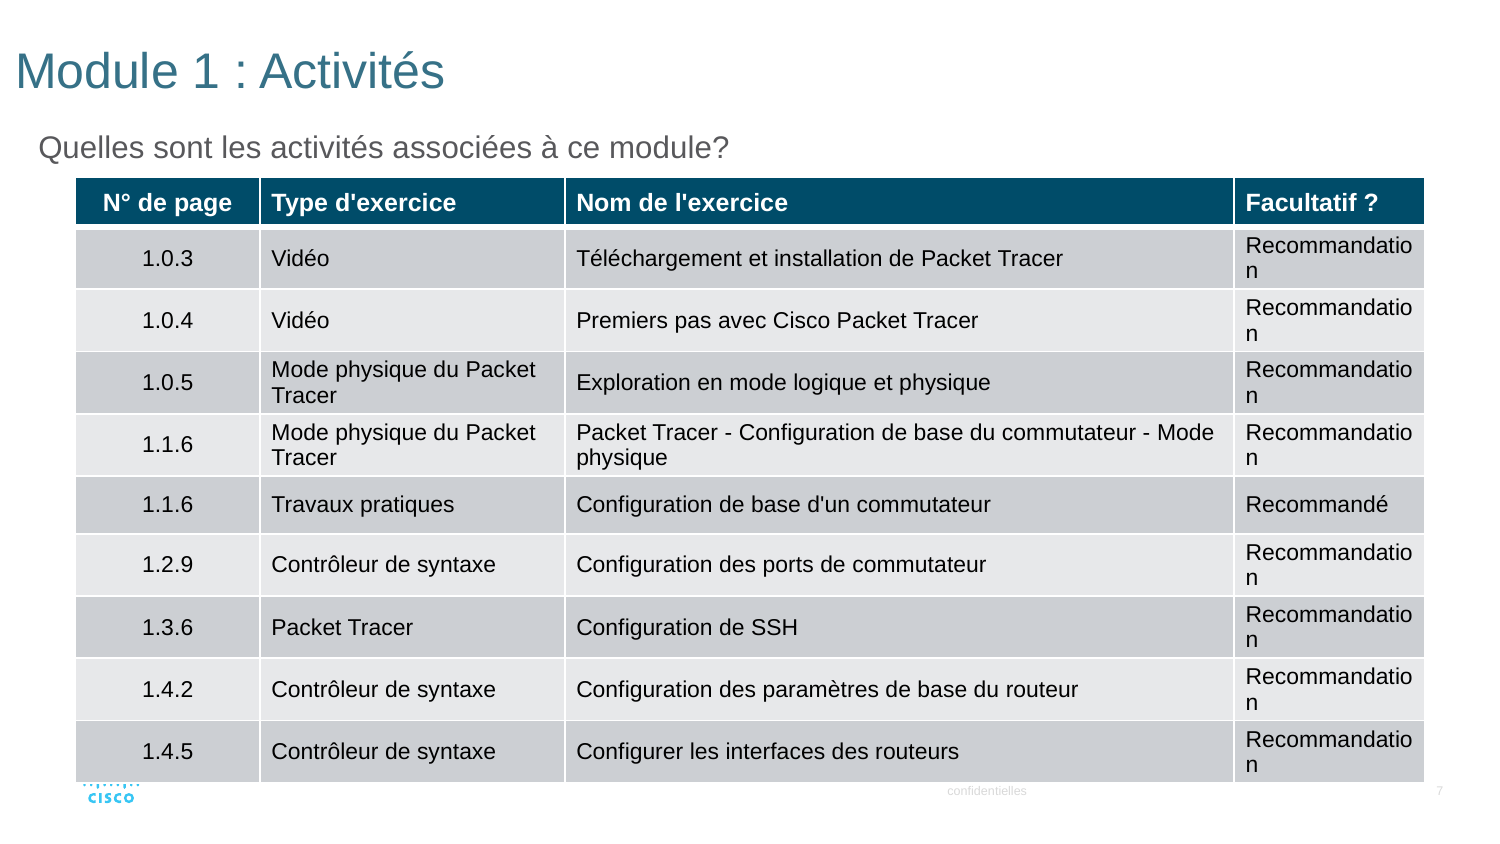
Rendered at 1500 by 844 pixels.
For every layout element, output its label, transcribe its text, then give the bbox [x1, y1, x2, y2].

table_header Type d'exercice [261, 178, 564, 224]
table_cell Travaux pratiques [261, 477, 564, 533]
table_cell 1.1.6 [76, 415, 259, 475]
table_cell 1.2.9 [76, 535, 259, 595]
table_cell Configuration des paramètres de base du routeur [566, 659, 1233, 720]
table_cell Packet Tracer - Configuration de base du commutateur - Mode physique [566, 415, 1233, 475]
table_cell Recommandation [1235, 230, 1424, 288]
table_cell 1.0.4 [76, 290, 259, 351]
table_cell 1.0.3 [76, 230, 259, 288]
table_cell Recommandation [1235, 352, 1424, 413]
table_cell 1.3.6 [76, 597, 259, 657]
table_cell Recommandation [1235, 535, 1424, 595]
table_cell Recommandation [1235, 659, 1424, 720]
table_cell Recommandation [1235, 597, 1424, 657]
table_cell 1.0.5 [76, 352, 259, 413]
list Quelles sont les activités associées à ce module? [23, 120, 1450, 178]
table_cell Mode physique du Packet Tracer [261, 352, 564, 413]
table_cell Configuration de SSH [566, 597, 1233, 657]
table_cell Exploration en mode logique et physique [566, 352, 1233, 413]
table_cell Configurer les interfaces des routeurs [566, 721, 1233, 782]
table_header N° de page [76, 178, 259, 224]
table_cell Contrôleur de syntaxe [261, 535, 564, 595]
table_cell Contrôleur de syntaxe [261, 659, 564, 720]
table_cell Recommandation [1235, 290, 1424, 351]
table_cell Mode physique du Packet Tracer [261, 415, 564, 475]
table_cell Vidéo [261, 290, 564, 351]
table_header Facultatif ? [1235, 178, 1424, 224]
table_cell Configuration des ports de commutateur [566, 535, 1233, 595]
table_cell Configuration de base d'un commutateur [566, 477, 1233, 533]
title Module 1 : Activités [0, 6, 1500, 131]
table_cell Vidéo [261, 230, 564, 288]
table_cell Recommandation [1235, 415, 1424, 475]
table_cell Téléchargement et installation de Packet Tracer [566, 230, 1233, 288]
table_cell 1.4.2 [76, 659, 259, 720]
table_cell 1.4.5 [76, 721, 259, 782]
table_cell Premiers pas avec Cisco Packet Tracer [566, 290, 1233, 351]
table_cell 1.1.6 [76, 477, 259, 533]
table_header Nom de l'exercice [566, 178, 1233, 224]
table_cell Recommandation [1235, 721, 1424, 782]
table_cell Packet Tracer [261, 597, 564, 657]
table_cell Recommandé [1235, 477, 1424, 533]
table_cell Contrôleur de syntaxe [261, 721, 564, 782]
